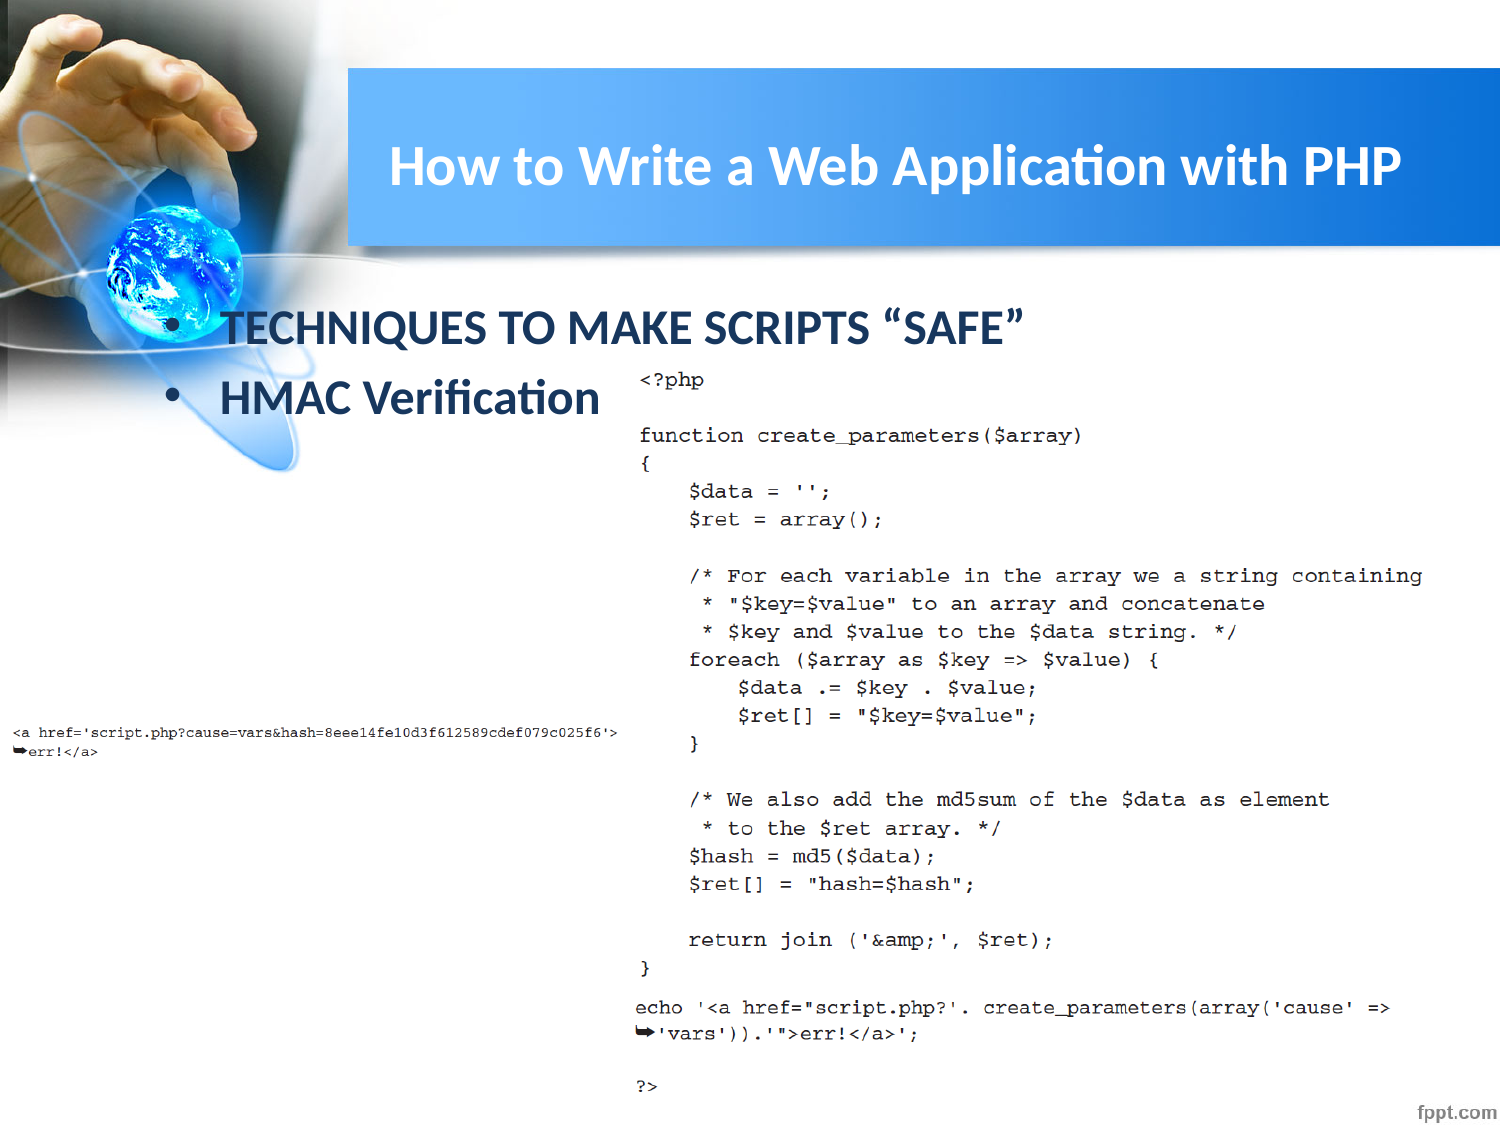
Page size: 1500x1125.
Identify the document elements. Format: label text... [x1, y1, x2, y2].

list TECHNIQUES TO MAKE SCRIPTS “SAFE” HMAC Verification [148, 286, 1477, 1039]
title How to Write a Web Application with PHP [374, 111, 1452, 212]
picture [0, 0, 1500, 1125]
